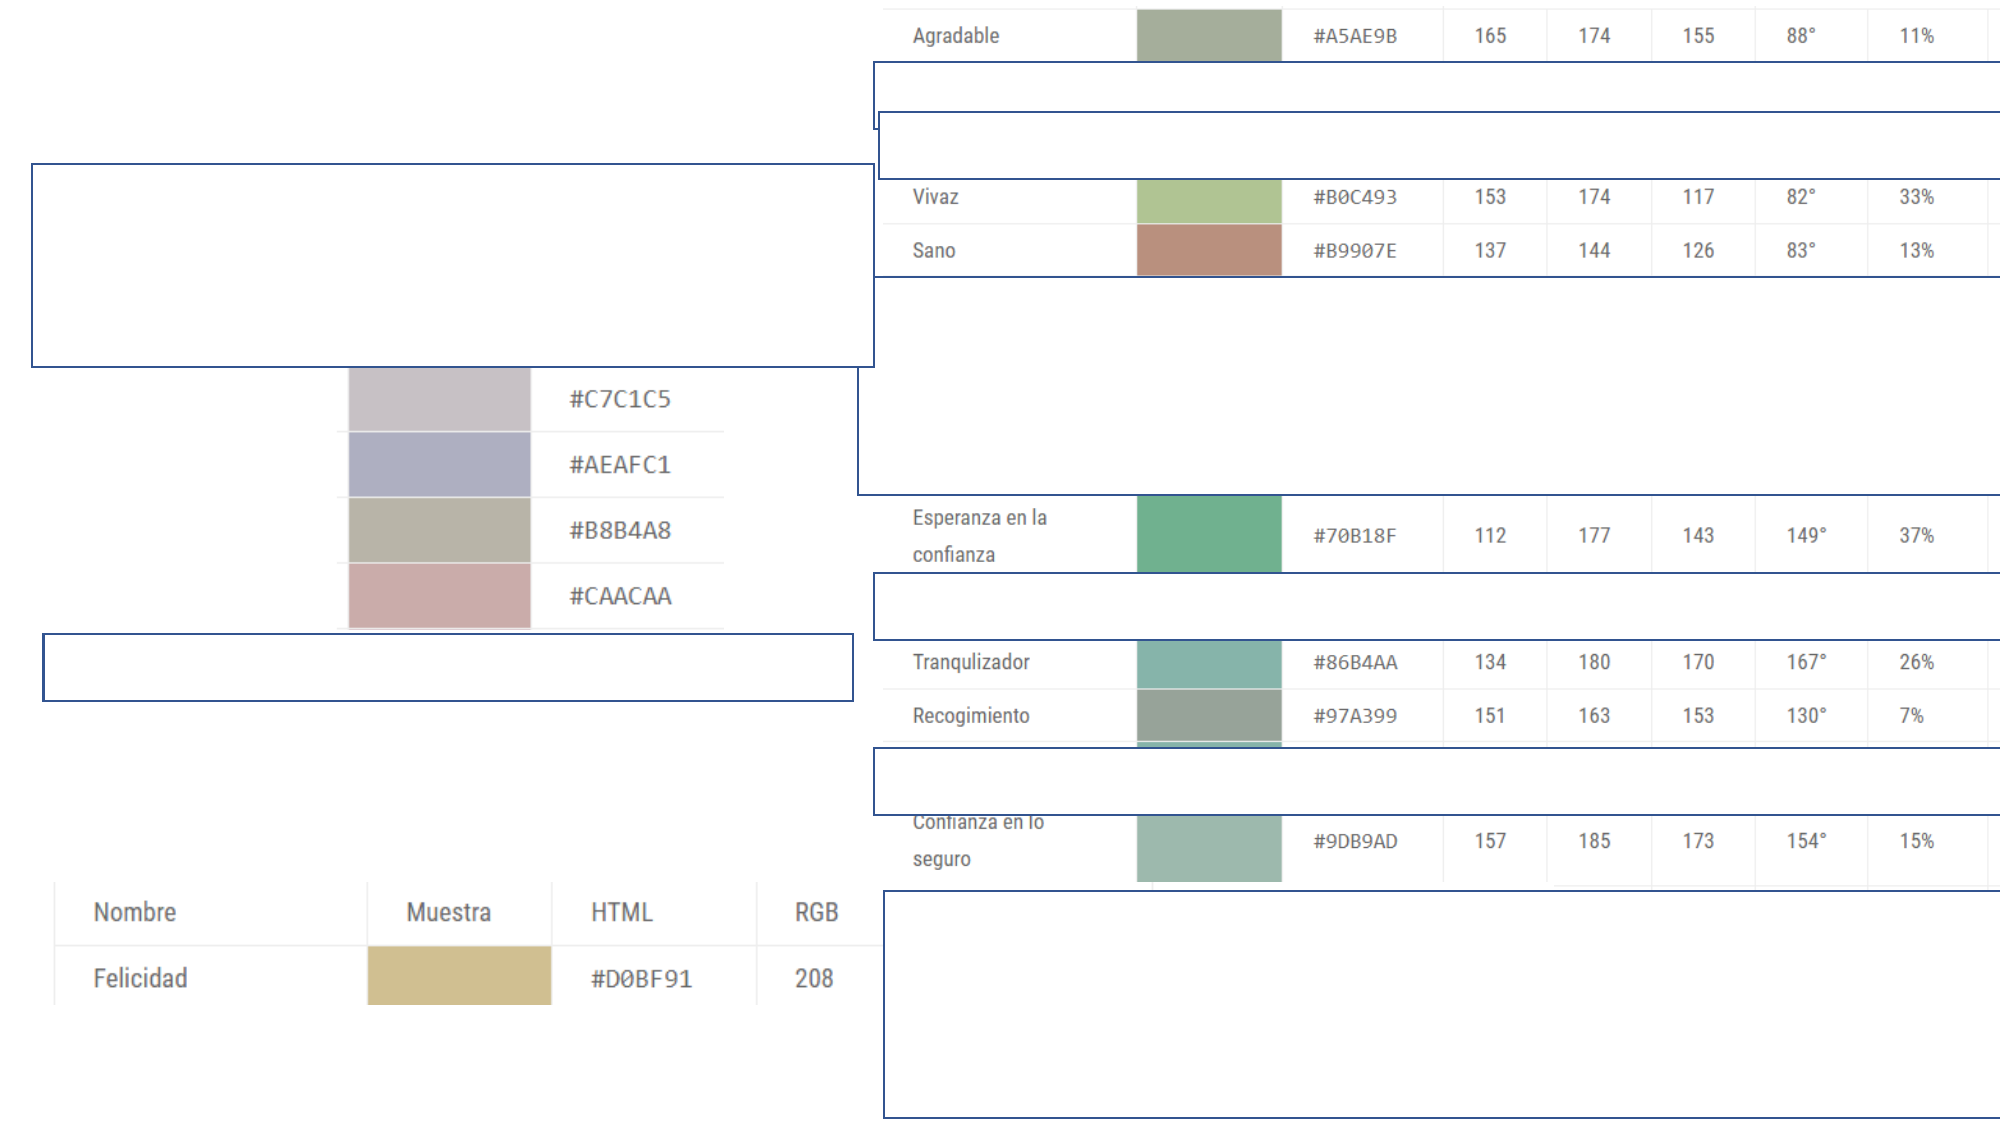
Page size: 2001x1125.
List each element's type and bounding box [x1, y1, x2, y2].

picture [883, 6, 2000, 61]
text_box [31, 61, 2000, 1119]
picture [883, 1119, 2000, 1125]
